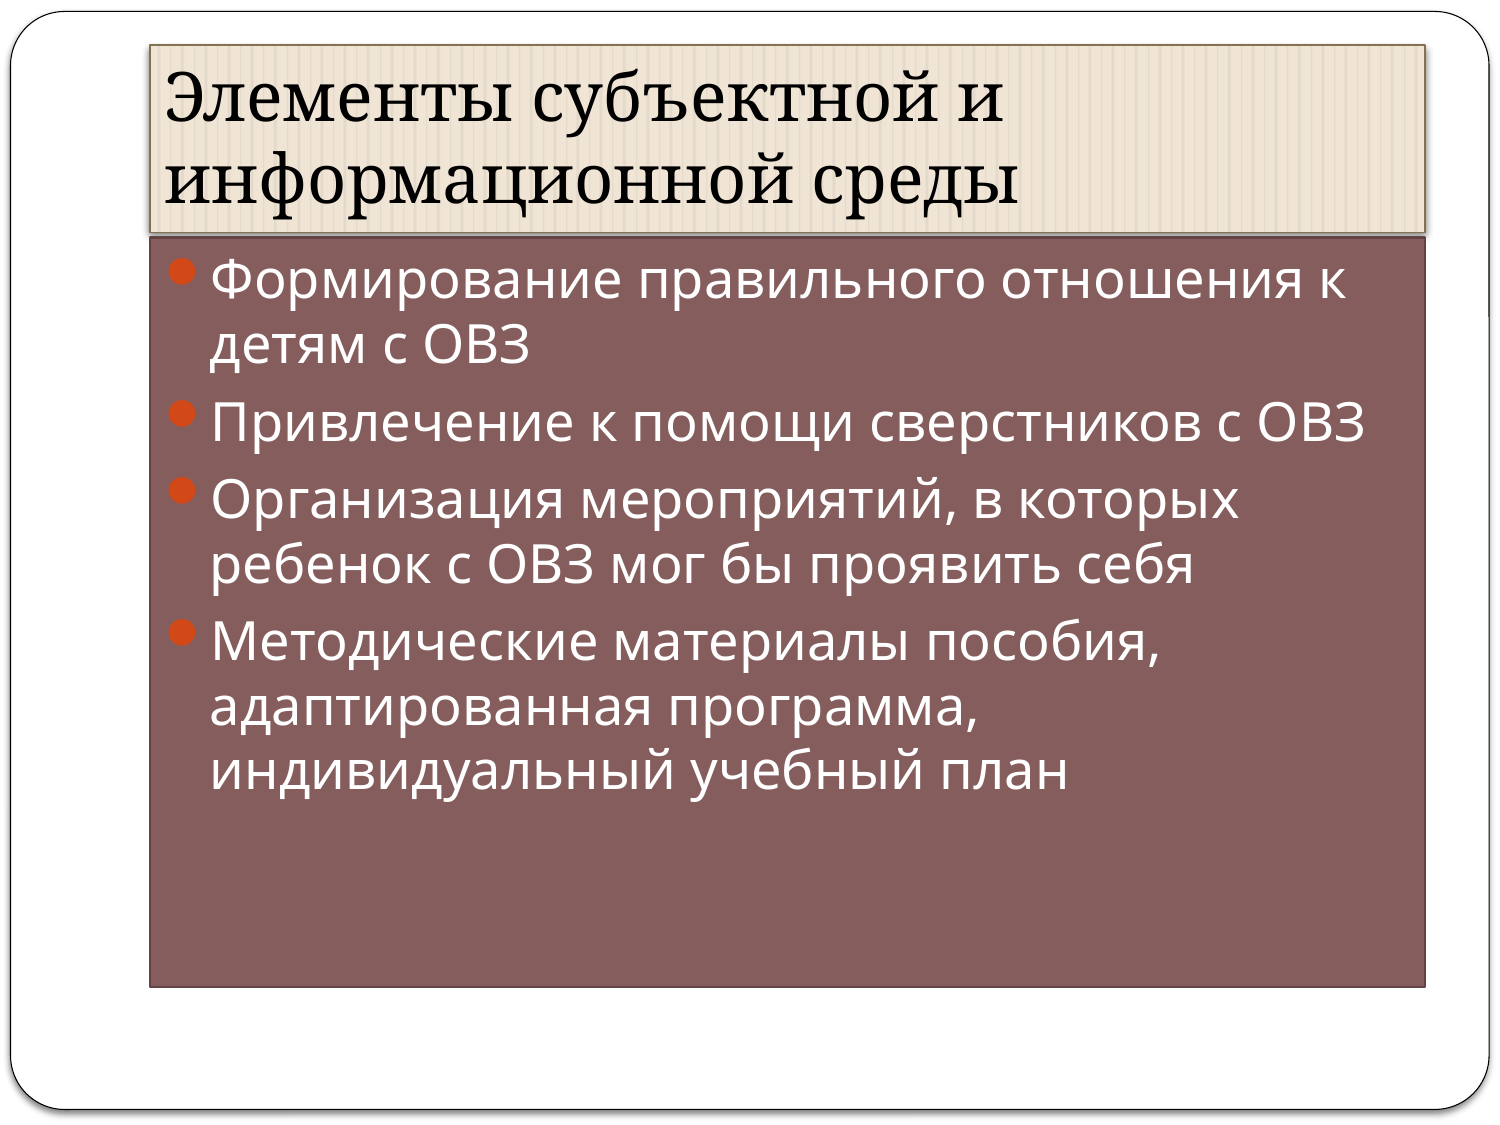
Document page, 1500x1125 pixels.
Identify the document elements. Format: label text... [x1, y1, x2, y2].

list Формирование правильного отношения к детям с ОВЗ Привлечение к помощи сверстников с ОВЗ Организация мероприятий, в которых ребенок с ОВЗ мог бы проявить себя Методические материалы пособия, адаптированная программа, индивидуальный учебный план [149, 236, 1426, 988]
title Элементы субъектной и информационной среды [149, 44, 1426, 233]
